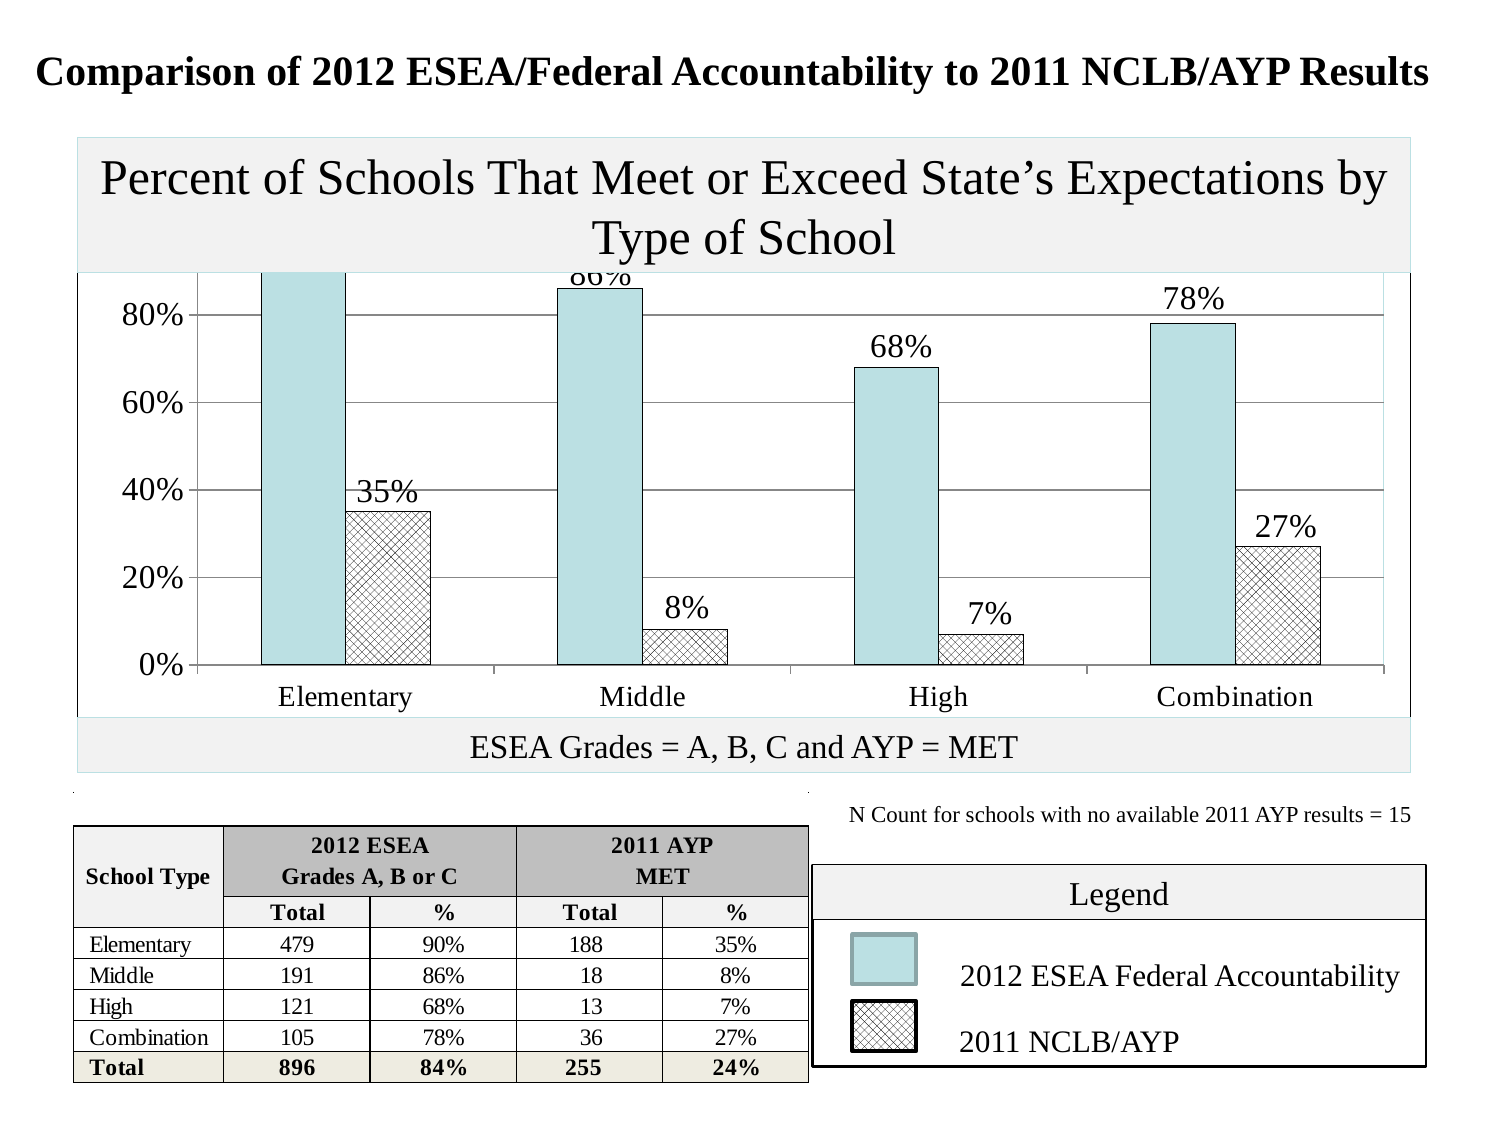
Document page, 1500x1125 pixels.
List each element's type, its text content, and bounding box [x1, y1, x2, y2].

text_box N Count for schools with no available 2011 AYP results = 15 [851, 792, 1450, 835]
chart [77, 197, 1411, 724]
title Comparison of 2012 ESEA/Federal Accountability to 2011 NCLB/AYP Results [13, 24, 1452, 113]
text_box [854, 864, 1452, 1068]
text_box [36, 791, 850, 1115]
text_box Percent of Schools That Meet or Exceed State’s Expectations by Type of School [77, 137, 1411, 197]
text_box ESEA Grades = A, B, C and AYP = MET [77, 730, 1411, 773]
